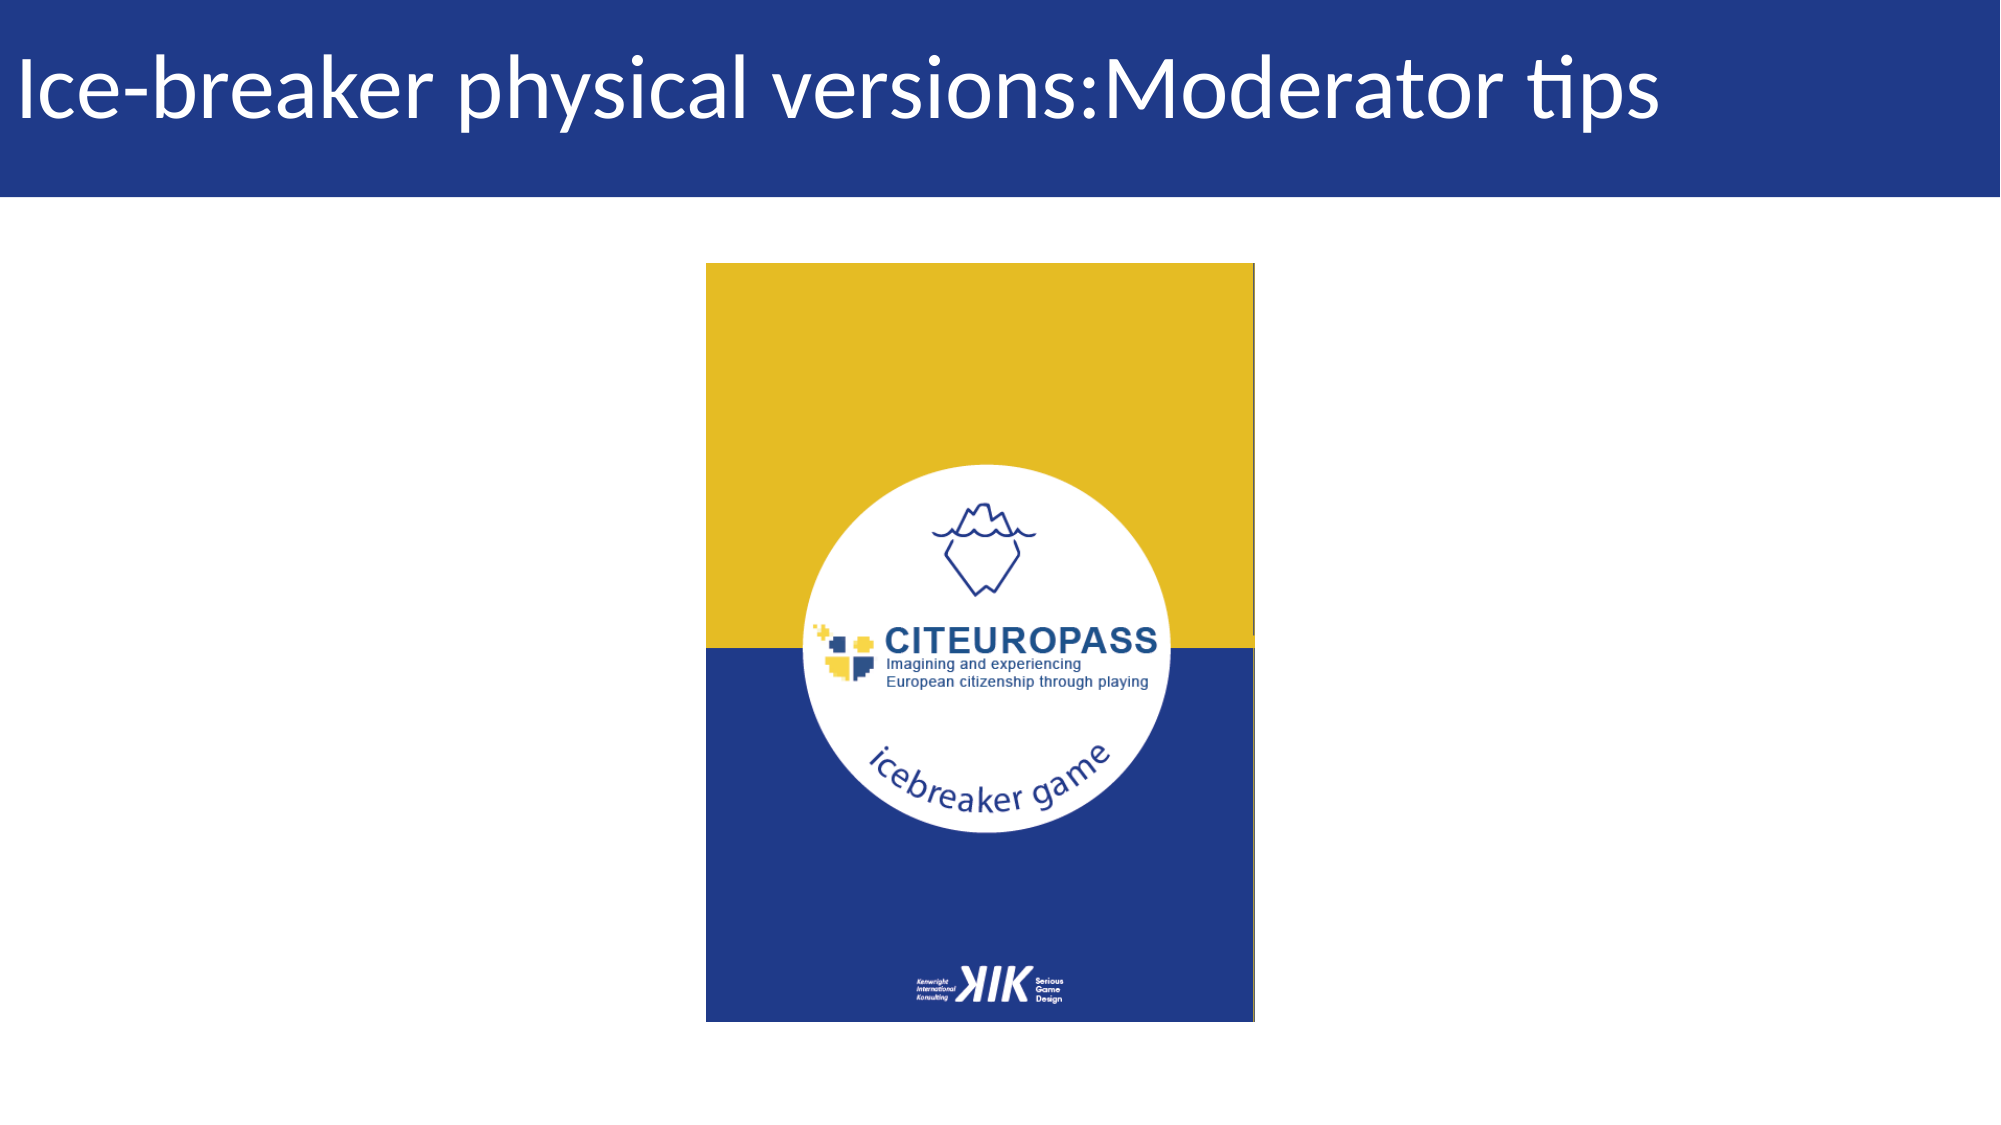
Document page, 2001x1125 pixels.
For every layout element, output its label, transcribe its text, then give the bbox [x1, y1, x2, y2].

picture [705, 263, 1256, 1022]
title Ice-breaker physical versions:Moderator tips [0, 0, 2000, 198]
